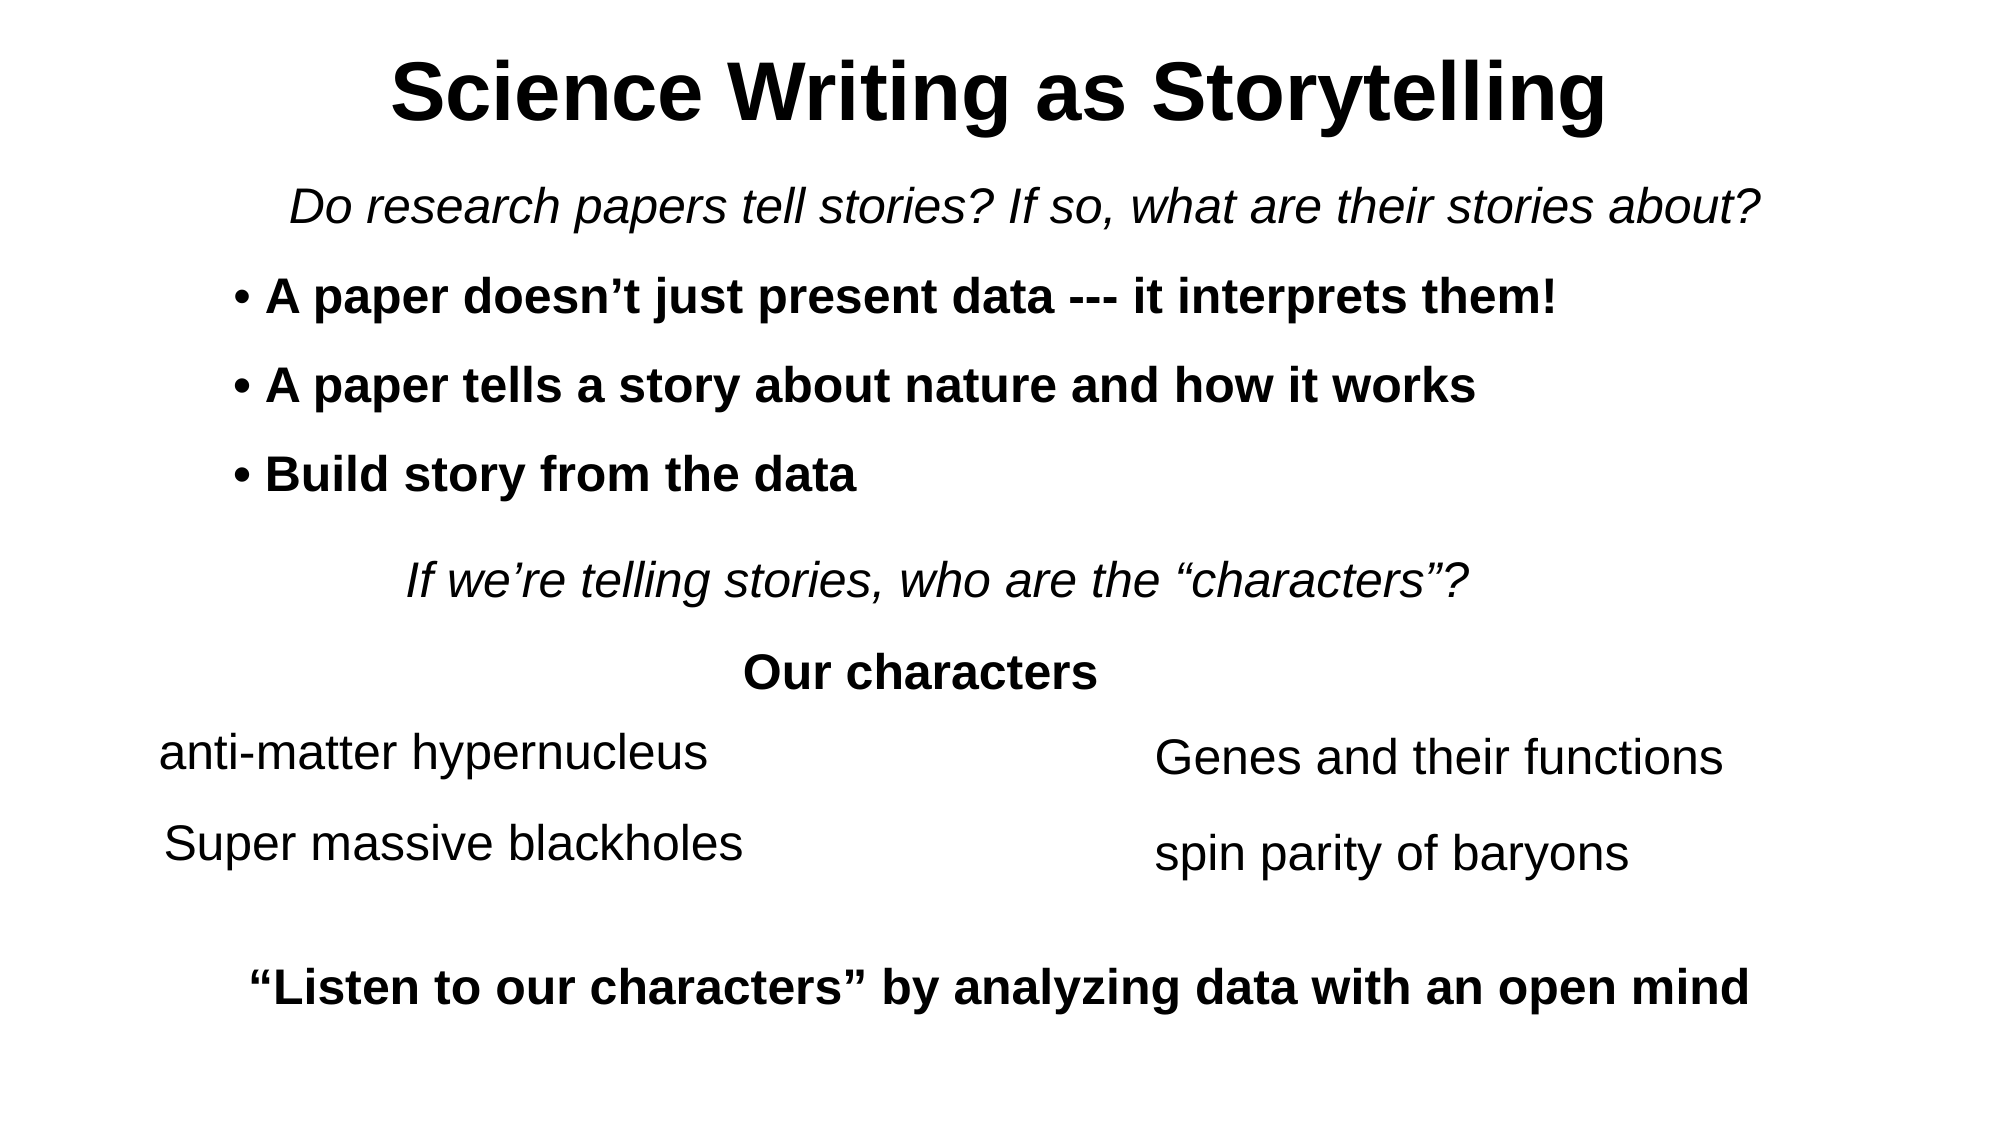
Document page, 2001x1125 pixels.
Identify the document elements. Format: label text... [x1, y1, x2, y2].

text_box • A paper doesn’t just present data --- it interprets them! [218, 255, 1591, 331]
text_box Science Writing as Storytelling [0, 29, 2000, 145]
text_box • A paper tells a story about nature and how it works [218, 345, 1623, 421]
text_box • Build story from the data [218, 434, 1744, 510]
text_box Genes and their functions [1139, 717, 1744, 792]
text_box Do research papers tell stories? If so, what are their stories about? [273, 166, 1799, 241]
text_box spin parity of baryons [1139, 813, 1769, 889]
text_box “Listen to our characters” by analyzing data with an open mind [0, 947, 2000, 1022]
text_box Our characters [668, 632, 1174, 708]
text_box Super massive blackholes [148, 803, 777, 878]
text_box anti-matter hypernucleus [143, 712, 966, 787]
text_box If we’re telling stories, who are the “characters”? [76, 540, 1799, 616]
